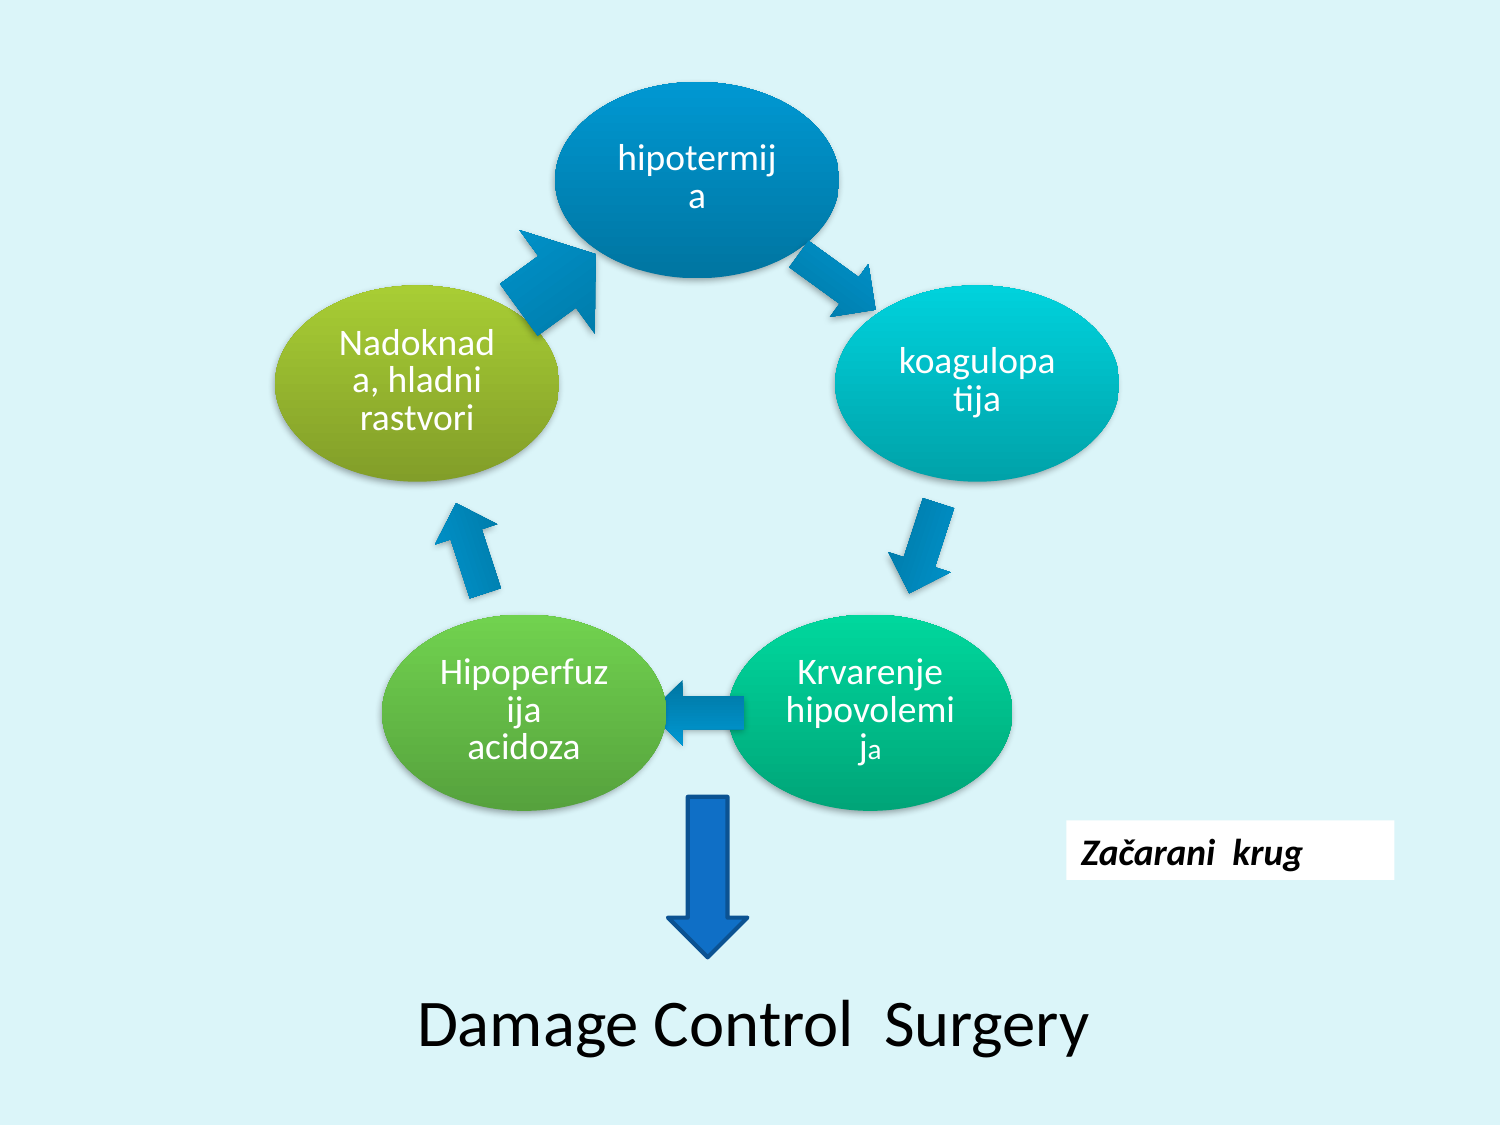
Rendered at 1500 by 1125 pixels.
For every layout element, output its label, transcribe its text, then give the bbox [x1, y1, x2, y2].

text_box Damage Control Surgery [402, 972, 1106, 1068]
text_box [665, 876, 750, 960]
text_box Začarani krug [1064, 818, 1397, 882]
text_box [128, 81, 1266, 868]
